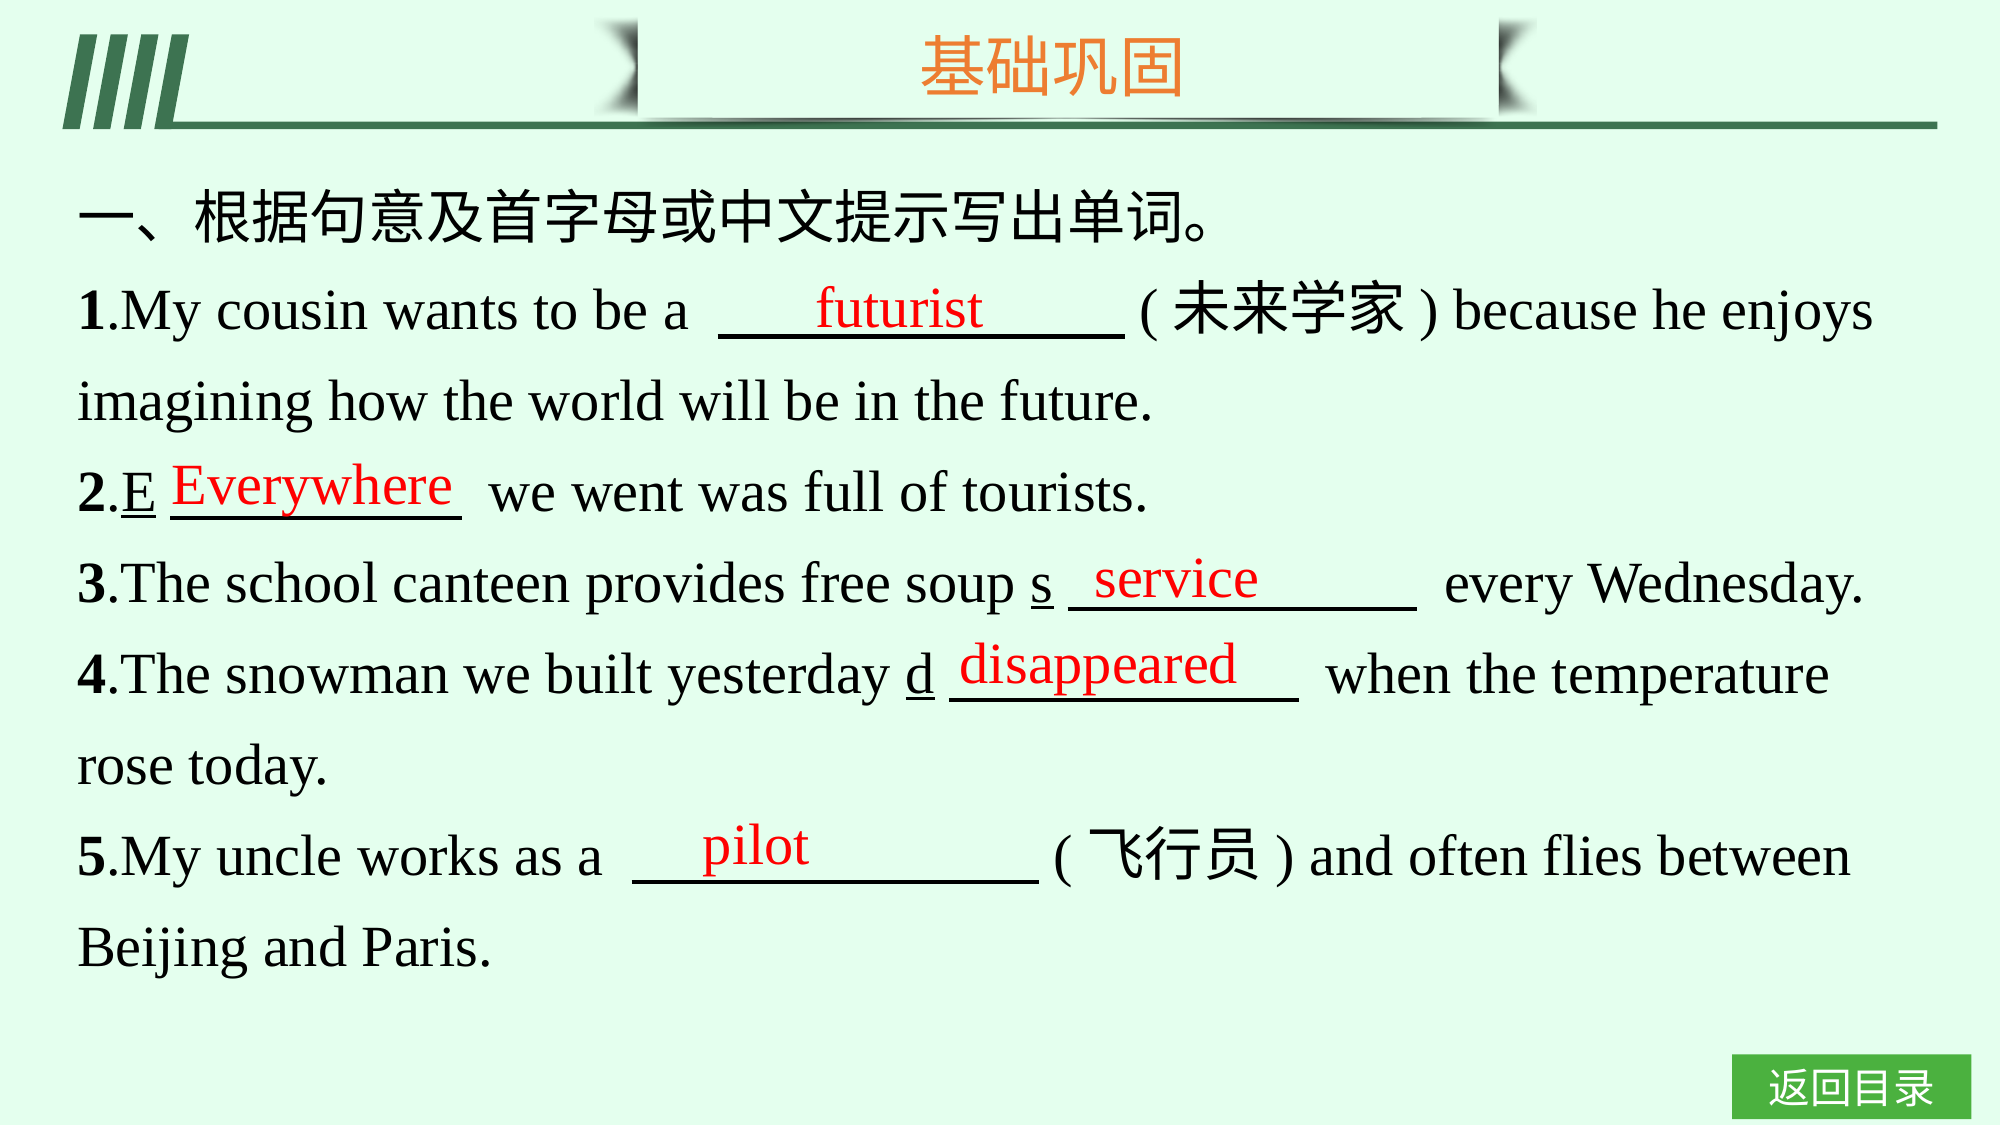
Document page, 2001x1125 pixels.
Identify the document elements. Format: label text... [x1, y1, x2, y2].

text_box 一、根据句意及首字母或中文提示写出单词。 1.My cousin wants to be a (未来学家) because he enjoys imagining how the world will be in the future. 2.E we went was full of tourists. 3.The school canteen provides free soup s every Wednesday. 4.The snowman we built yesterday d when the temperature rose today. 5.My uncle works as a (飞行员) and often flies between Beijing and Paris. [62, 152, 1938, 986]
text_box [594, 16, 1537, 127]
text_box pilot [688, 784, 826, 884]
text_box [62, 34, 1938, 130]
text_box futurist [800, 247, 1000, 347]
text_box service [1079, 518, 1275, 617]
text_box disappeared [945, 603, 1254, 703]
text_box Everywhere [156, 424, 469, 524]
